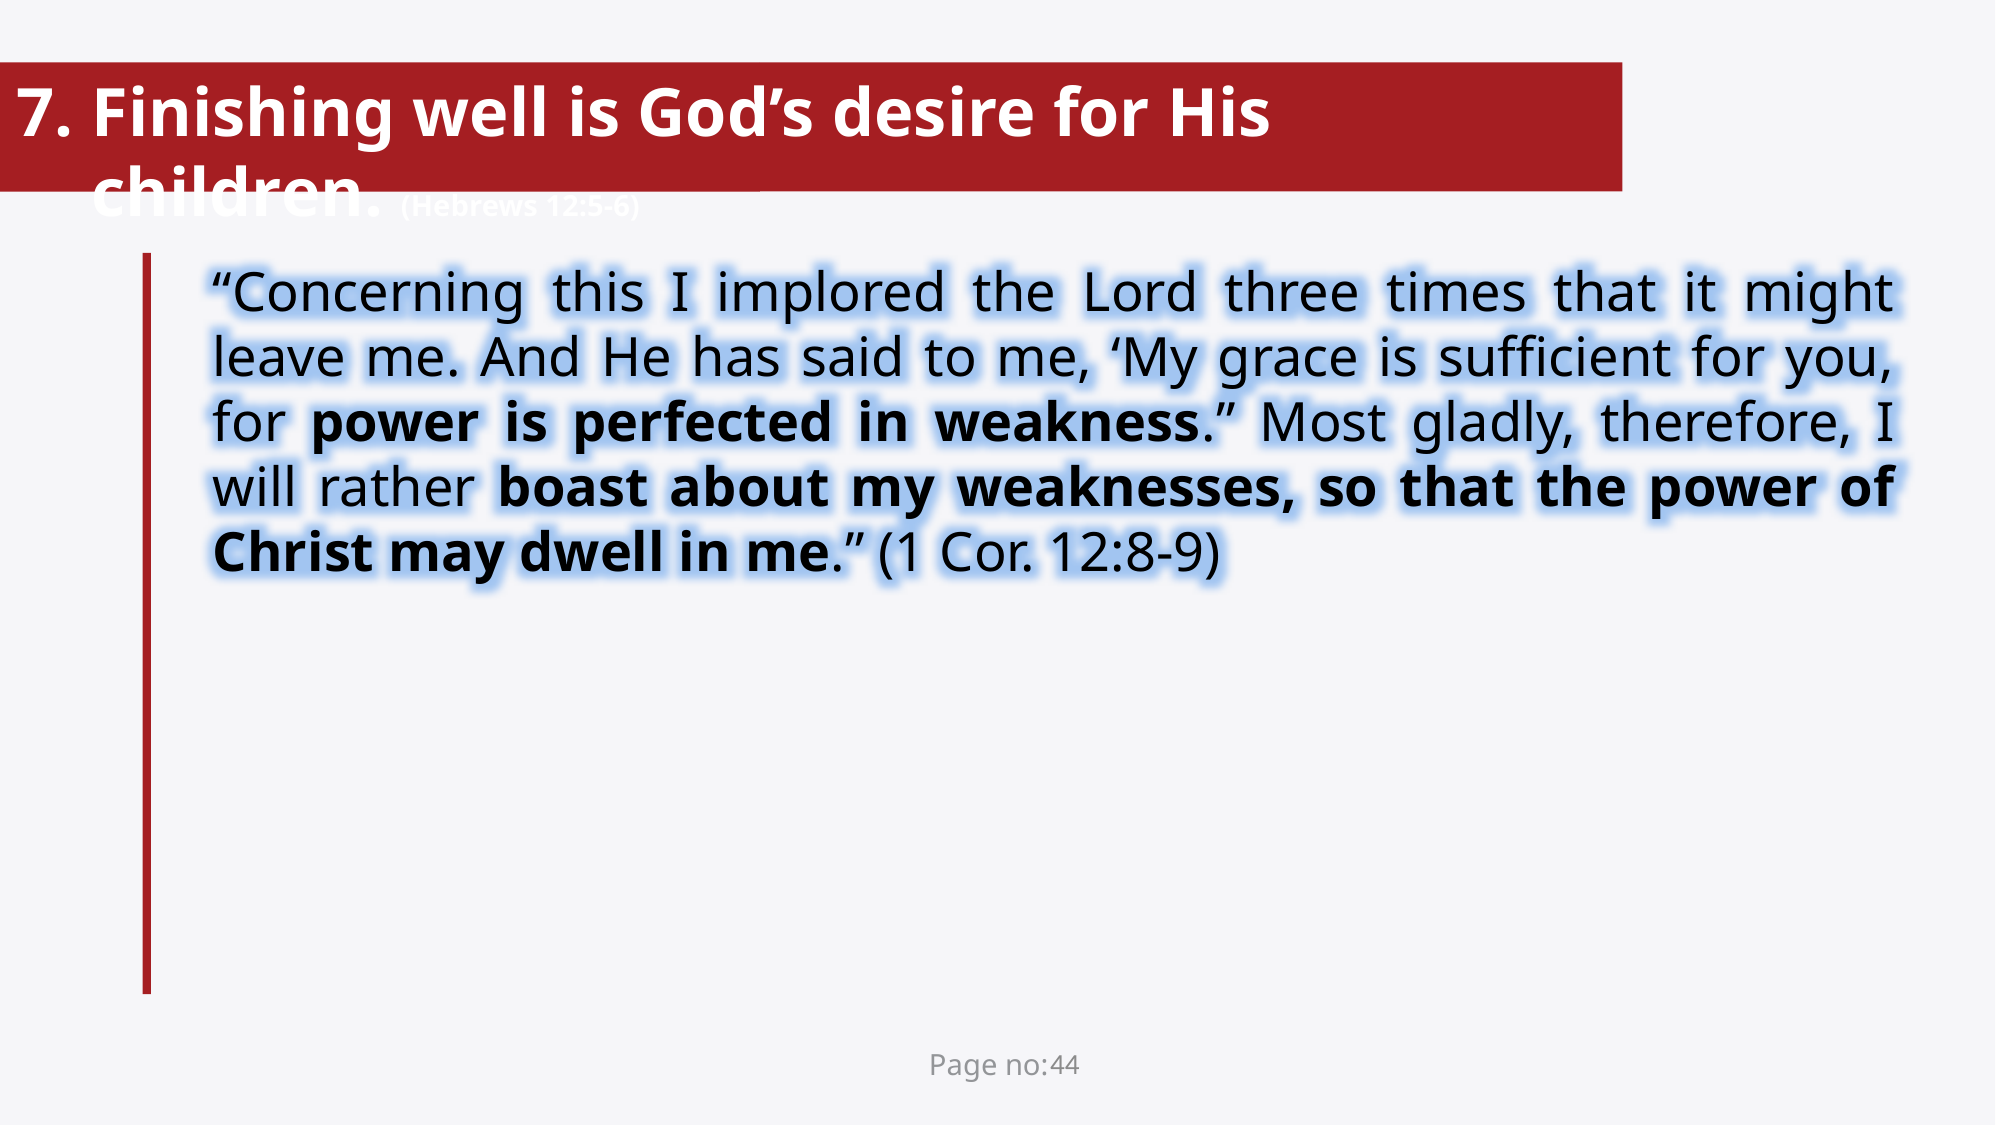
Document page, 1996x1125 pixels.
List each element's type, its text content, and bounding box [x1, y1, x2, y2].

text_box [1, 62, 1623, 194]
text_box “Concerning this I implored the Lord three times that it might leave me. And He has said to me, ‘My grace is sufficient for you, for power is perfected in weakness.” Most gladly, therefore, I will rather boast about my weaknesses, so that the power of Christ may dwell in me.” (1 Cor. 12:8-9) [198, 249, 1911, 590]
